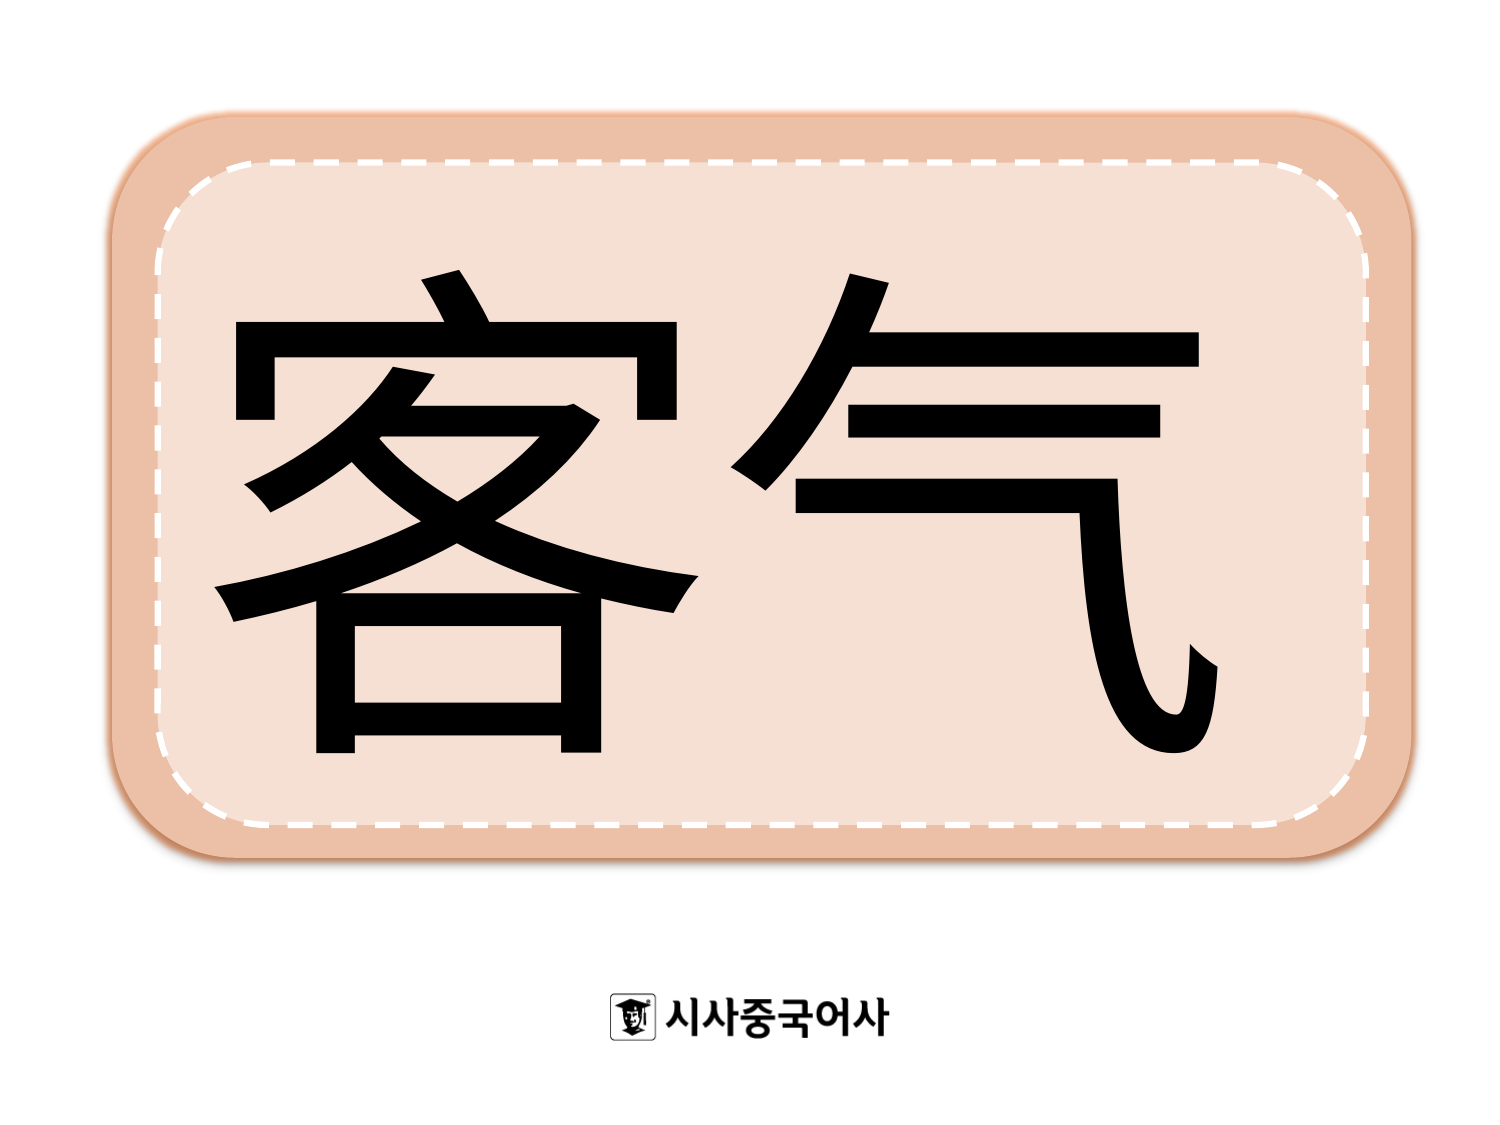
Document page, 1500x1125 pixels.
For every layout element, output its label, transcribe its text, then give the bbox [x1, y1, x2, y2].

text_box 客气 [171, 172, 1380, 836]
picture [602, 987, 898, 1047]
text_box [162, 160, 1371, 824]
